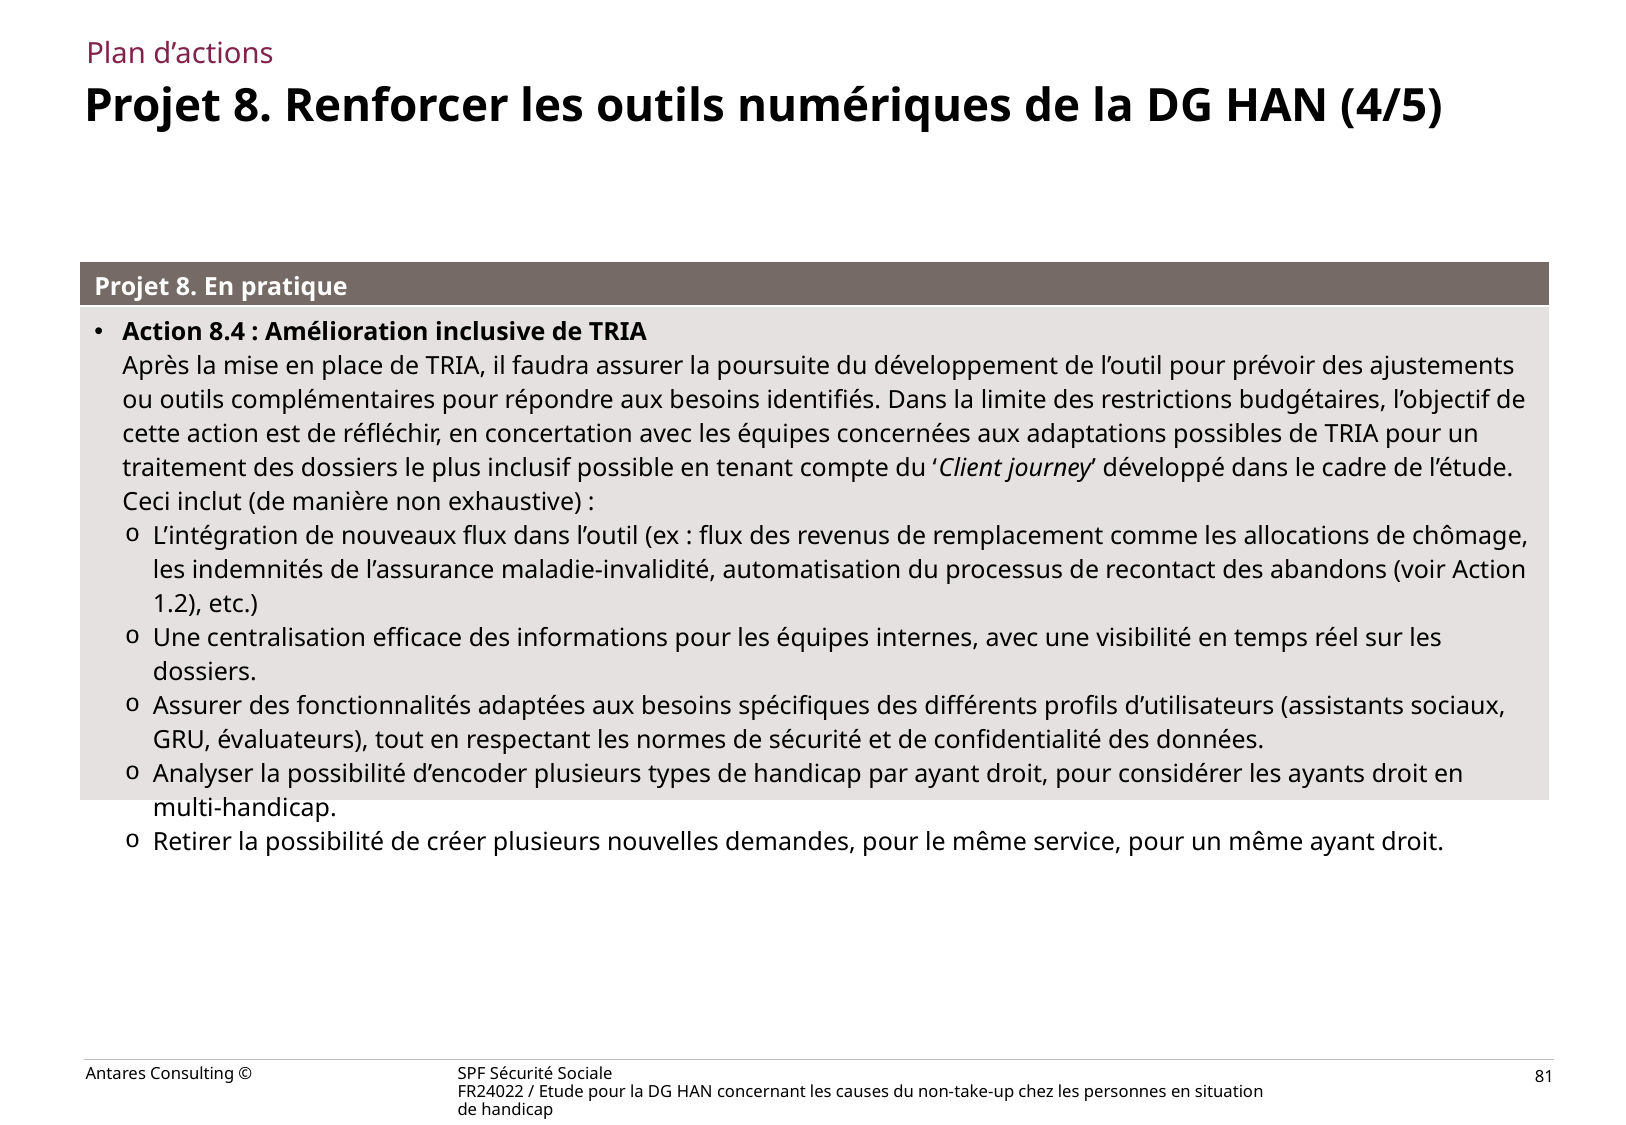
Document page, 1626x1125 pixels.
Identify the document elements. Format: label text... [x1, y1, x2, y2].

table_cell Action 8.4 : Amélioration inclusive de TRIA Après la mise en place de TRIA, il faudra assurer la poursuite du développement de l’outil pour prévoir des ajustements ou outils complémentaires pour répondre aux besoins identifiés. Dans la limite des restrictions budgétaires, l’objectif de cette action est de réfléchir, en concertation avec les équipes concernées aux adaptations possibles de TRIA pour un traitement des dossiers le plus inclusif possible en tenant compte du ‘Client journey’ développé dans le cadre de l’étude. Ceci inclut (de manière non exhaustive) : L’intégration de nouveaux flux dans l’outil (ex : flux des revenus de remplacement comme les allocations de chômage, les indemnités de l’assurance maladie-invalidité, automatisation du processus de recontact des abandons (voir Action 1.2), etc.) Une centralisation efficace des informations pour les équipes internes, avec une visibilité en temps réel sur les dossiers. Assurer des fonctionnalités adaptées aux besoins spécifiques des différents profils d’utilisateurs (assistants sociaux, GRU, évaluateurs), tout en respectant les normes de sécurité et de confidentialité des données. Analyser la possibilité d’encoder plusieurs types de handicap par ayant droit, pour considérer les ayants droit en multi-handicap. Retirer la possibilité de créer plusieurs nouvelles demandes, pour le même service, pour un même ayant droit. [80, 307, 1549, 800]
title Projet 8. Renforcer les outils numériques de la DG HAN (4/5) [84, 82, 1550, 229]
text_box Plan d’actions [86, 38, 1522, 70]
table_header Projet 8. En pratique [80, 262, 1549, 305]
